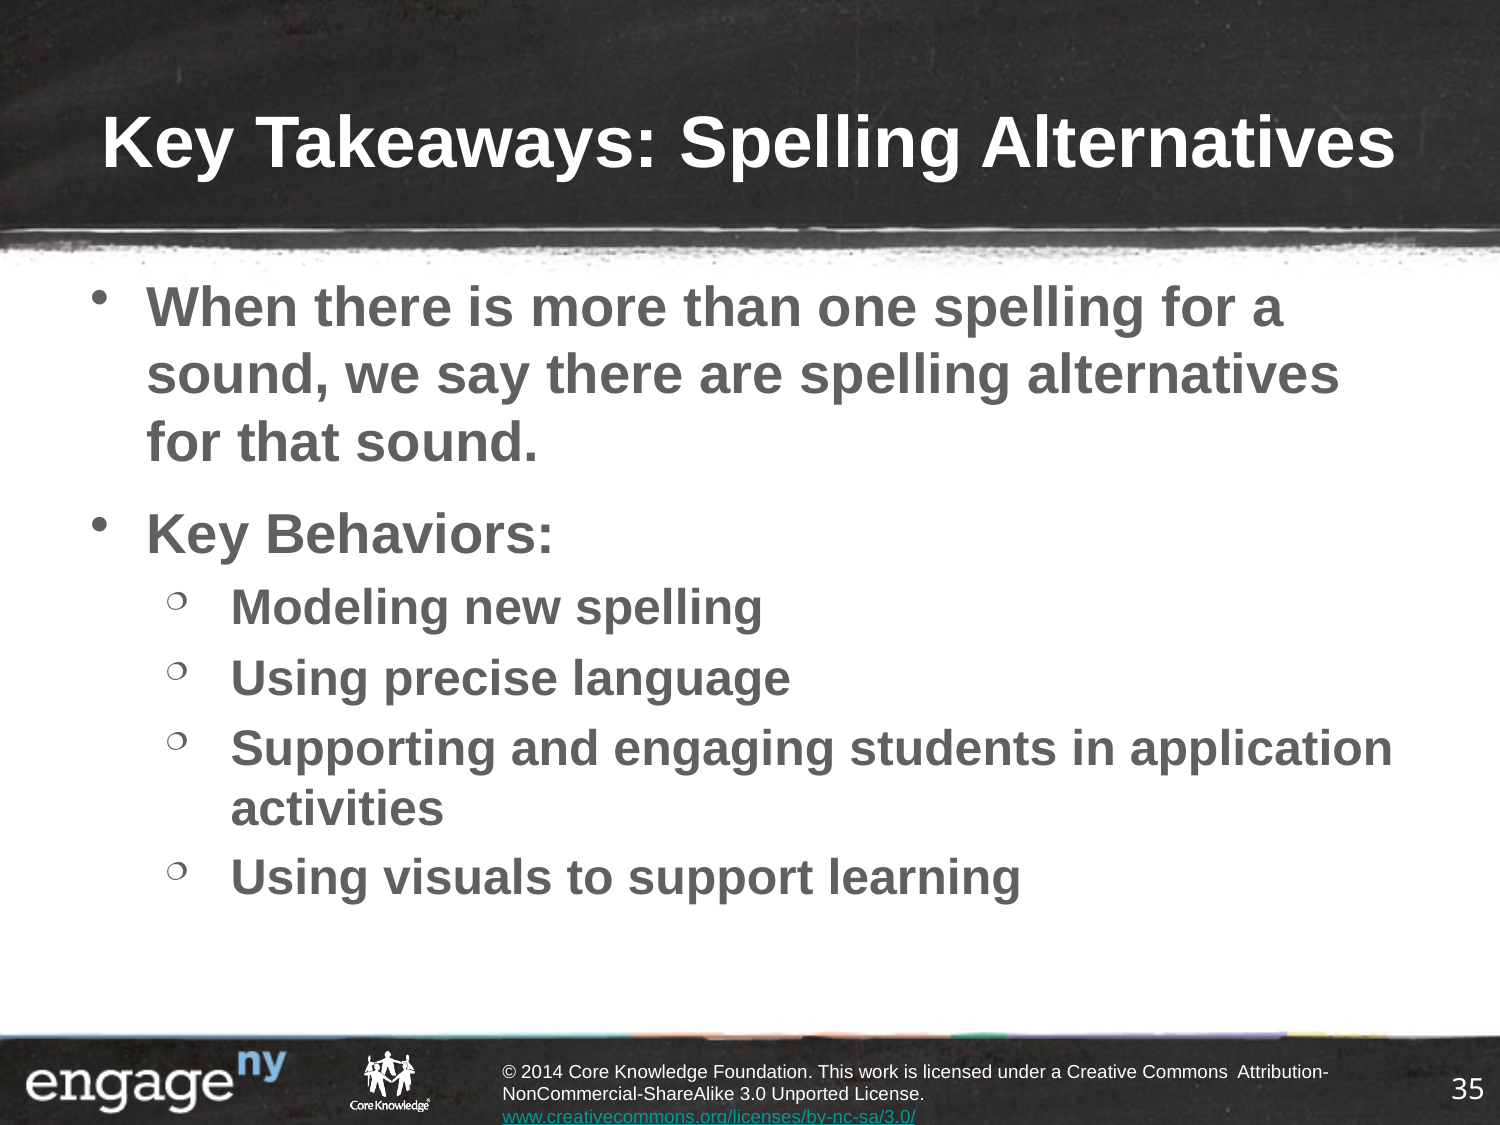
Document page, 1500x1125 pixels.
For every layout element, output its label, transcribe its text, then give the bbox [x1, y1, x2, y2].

list When there is more than one spelling for a sound, we say there are spelling alternatives for that sound. Key Behaviors: Modeling new spelling Using precise language Supporting and engaging students in application activities Using visuals to support learning [75, 262, 1425, 1005]
title Key Takeaways: Spelling Alternatives [75, 45, 1425, 233]
picture [0, 0, 1500, 293]
slide_number 35 [1337, 1062, 1500, 1113]
picture [0, 1003, 1500, 1125]
